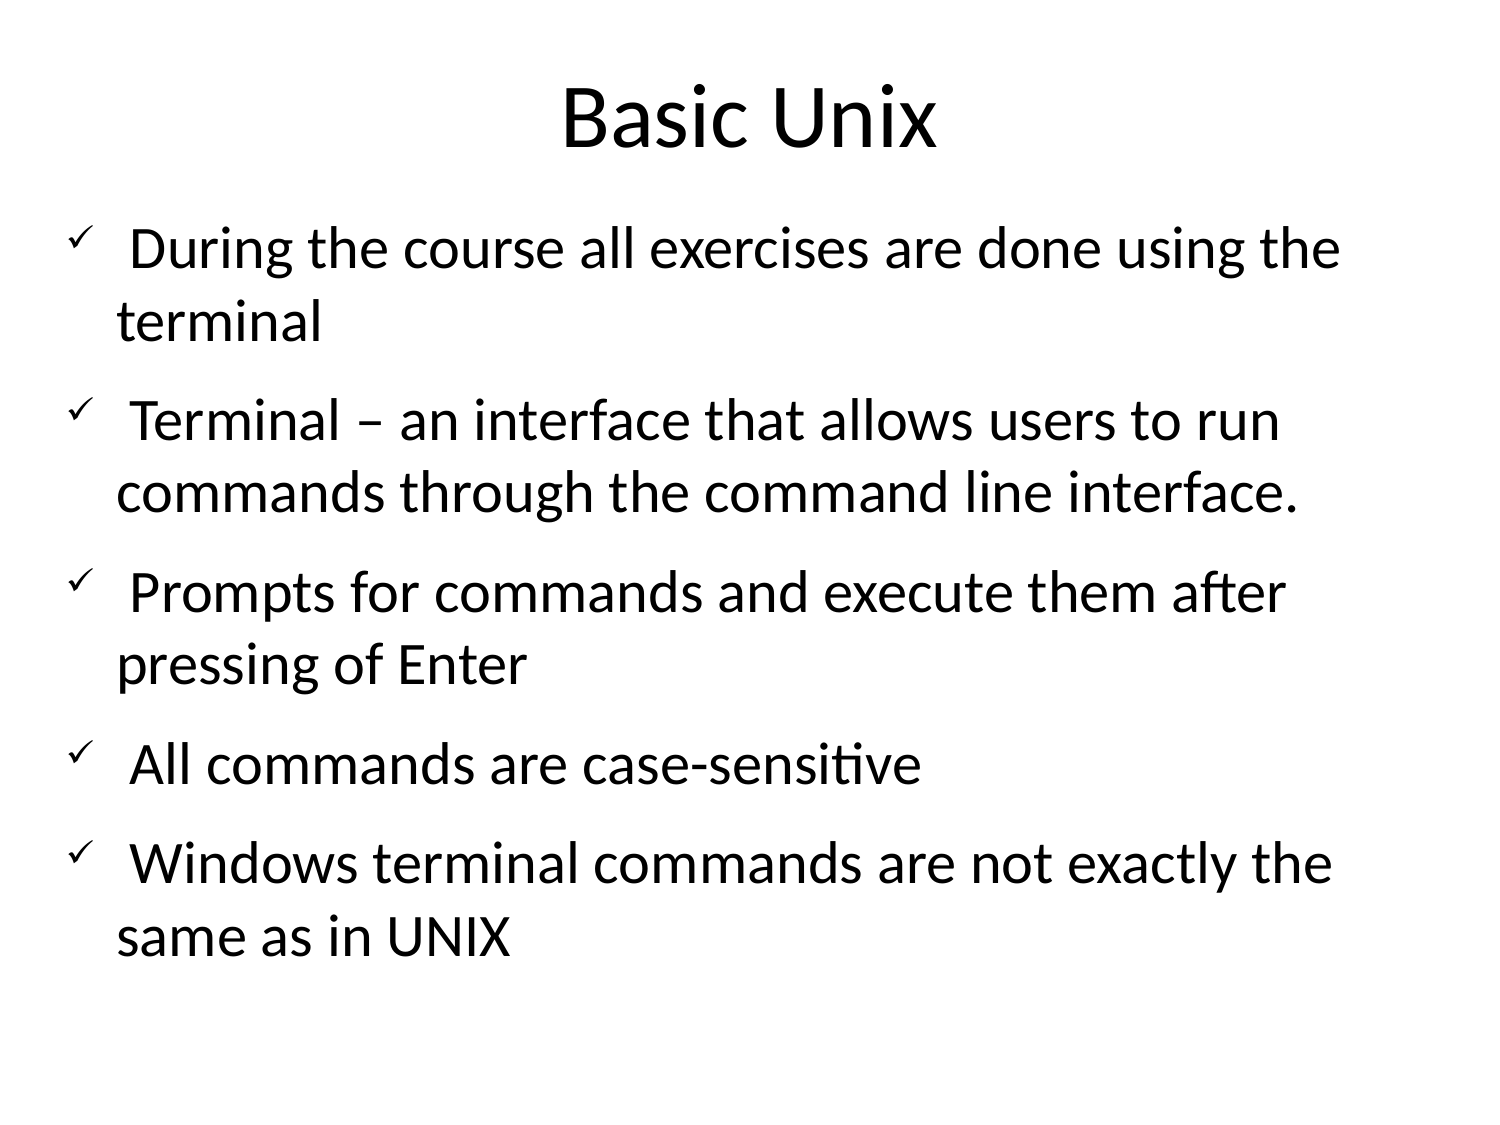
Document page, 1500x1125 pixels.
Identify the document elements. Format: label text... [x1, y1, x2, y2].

title Basic Unix [74, 17, 1424, 204]
text_box During the course all exercises are done using the terminal Terminal – an interface that allows users to run commands through the command line interface. Prompts for commands and execute them after pressing of Enter All commands are case-sensitive Windows terminal commands are not exactly the same as in UNIX [40, 204, 1456, 1062]
